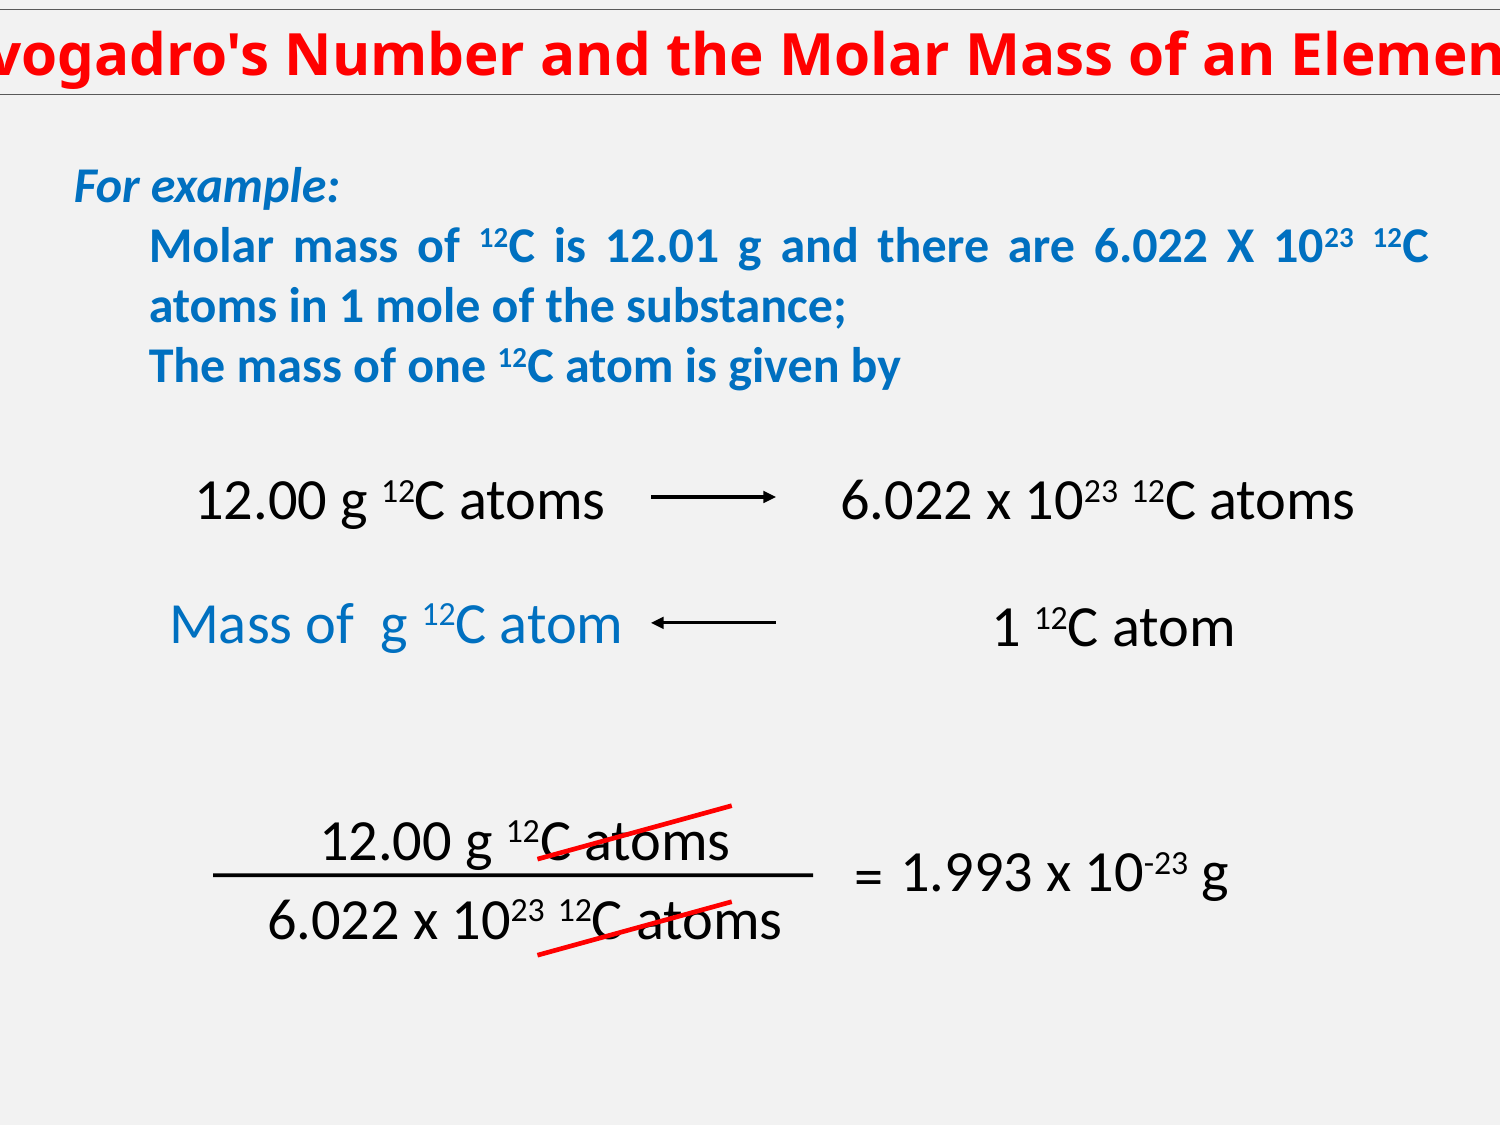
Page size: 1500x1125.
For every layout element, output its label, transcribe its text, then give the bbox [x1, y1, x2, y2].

text_box Mass of g 12C atom [154, 577, 639, 663]
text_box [836, 825, 1251, 916]
text_box Avogadro's Number and the Molar Mass of an Element [0, 9, 1500, 95]
text_box 6.022 x 1023 12C atoms [825, 453, 1399, 539]
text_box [212, 794, 838, 959]
text_box 1 12C atom [976, 581, 1251, 666]
text_box 12.00 g 12C atoms [179, 453, 621, 539]
text_box For example: Molar mass of 12C is 12.01 g and there are 6.022 X 1023 12C atoms in 1 mole of the substance; The mass of one 12C atom is given by [58, 144, 1444, 400]
